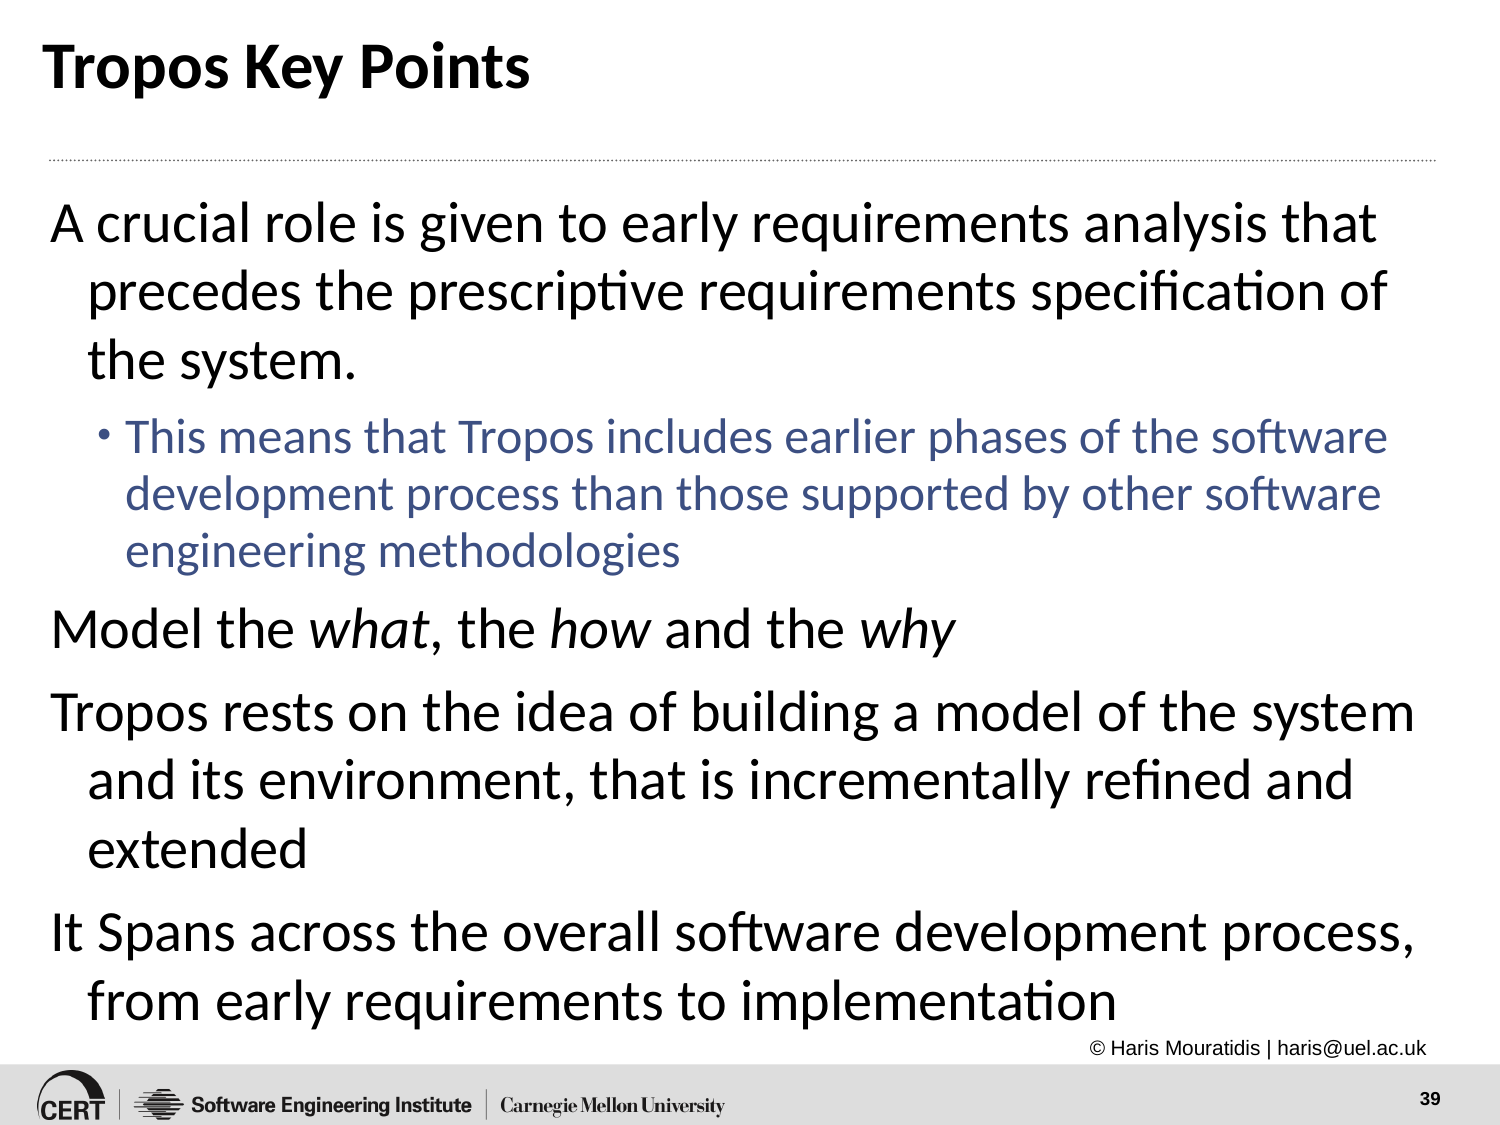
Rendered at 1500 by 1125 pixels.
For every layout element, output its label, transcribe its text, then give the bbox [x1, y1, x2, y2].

text_box © Haris Mouratidis | haris@uel.ac.uk [1074, 1027, 1500, 1075]
picture [37, 1069, 725, 1122]
list A crucial role is given to early requirements analysis that precedes the prescriptive requirements specification of the system. This means that Tropos includes earlier phases of the software development process than those supported by other software engineering methodologies Model the what, the how and the why Tropos rests on the idea of building a model of the system and its environment, that is incrementally refined and extended It Spans across the overall software development process, from early requirements to implementation [49, 187, 1438, 1001]
title Tropos Key Points [42, 37, 1434, 155]
